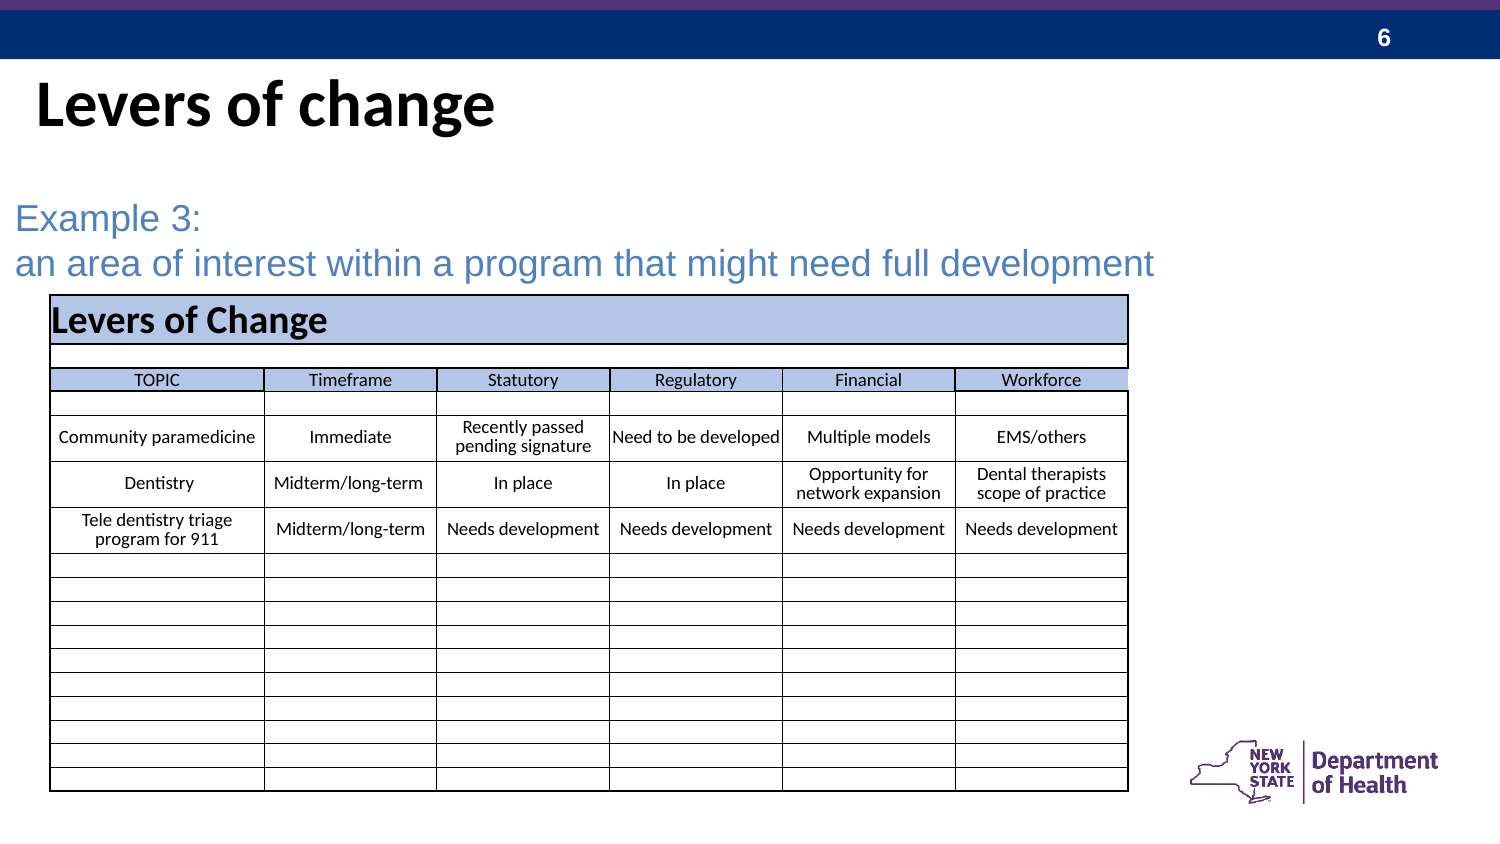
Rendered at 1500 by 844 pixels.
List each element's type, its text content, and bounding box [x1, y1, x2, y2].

table_cell [610, 697, 782, 720]
table_cell [610, 673, 782, 696]
table_cell [51, 649, 264, 672]
table_cell Midterm/long-term [265, 508, 436, 553]
table_cell [265, 578, 436, 601]
table_cell Timeframe [265, 369, 436, 391]
table_cell EMS/others [956, 416, 1127, 461]
table_cell [956, 721, 1127, 743]
table_cell [783, 392, 955, 415]
table_cell [783, 721, 955, 743]
table_cell Immediate [265, 416, 436, 461]
table_cell [956, 554, 1127, 577]
table_cell [437, 721, 609, 743]
text_box Example 3: an area of interest within a program that might need full development [0, 187, 1408, 322]
table_cell [265, 626, 436, 648]
picture [1190, 740, 1438, 804]
table_cell [610, 554, 782, 577]
table_cell [956, 392, 1127, 415]
table_cell [51, 697, 264, 720]
table_cell [783, 768, 955, 790]
table_header [782, 296, 955, 343]
table_cell [610, 721, 782, 743]
table_cell [265, 602, 436, 625]
table_cell Needs development [956, 508, 1127, 553]
table_cell [610, 744, 782, 767]
table_cell [265, 697, 436, 720]
table_cell [51, 673, 264, 696]
table_cell [610, 578, 782, 601]
table_cell [51, 602, 264, 625]
table_cell [783, 673, 955, 696]
table_cell Needs development [783, 508, 955, 553]
table_cell [437, 697, 609, 720]
table_cell [437, 602, 609, 625]
table_cell [437, 578, 609, 601]
table_cell [610, 602, 782, 625]
table_cell [437, 649, 609, 672]
table_cell [265, 392, 436, 415]
table_cell Statutory [438, 369, 609, 391]
table_header [610, 296, 782, 343]
table_cell [437, 345, 610, 367]
table_cell [51, 345, 264, 367]
text_box Levers of change [21, 52, 882, 148]
table_cell Needs development [610, 508, 782, 553]
table_cell Opportunity for network expansion [783, 462, 955, 507]
table_cell [956, 744, 1127, 767]
table_cell [782, 345, 955, 367]
table_cell [955, 345, 1127, 367]
table_cell [610, 649, 782, 672]
table_cell [265, 649, 436, 672]
table_cell [51, 744, 264, 767]
table_header [437, 296, 610, 343]
table_cell [610, 392, 782, 415]
table_cell Tele dentistry triage program for 911 [51, 508, 264, 553]
table_cell [51, 392, 264, 415]
table_cell TOPIC [51, 369, 263, 390]
table_cell [437, 768, 609, 790]
table_cell [956, 626, 1127, 648]
table_cell [437, 392, 609, 415]
table_cell [783, 602, 955, 625]
table_cell Dentistry [51, 462, 264, 507]
table_cell In place [610, 462, 782, 507]
table_cell [956, 649, 1127, 672]
table_cell [956, 578, 1127, 601]
table_cell [264, 345, 437, 367]
table_cell [51, 626, 264, 648]
table_cell Dental therapists scope of practice [956, 462, 1127, 507]
table_cell [437, 554, 609, 577]
table_cell Need to be developed [610, 416, 782, 461]
table_cell Workforce [956, 369, 1128, 390]
table_cell [265, 554, 436, 577]
table_cell [956, 673, 1127, 696]
table_cell Financial [783, 369, 954, 391]
table_cell [51, 768, 264, 790]
table_cell Regulatory [611, 369, 782, 391]
table_cell Needs development [437, 508, 609, 553]
table_cell [783, 744, 955, 767]
table_cell [437, 626, 609, 648]
table_cell In place [437, 462, 609, 507]
table_cell [783, 554, 955, 577]
table_cell [956, 697, 1127, 720]
table_cell Multiple models [783, 416, 955, 461]
table_cell Community paramedicine [51, 416, 264, 461]
table_cell [265, 744, 436, 767]
table_cell [437, 744, 609, 767]
table_cell [610, 768, 782, 790]
table_cell [265, 673, 436, 696]
table_header Levers of Change [51, 296, 437, 343]
table_cell [51, 554, 264, 577]
table_cell [610, 626, 782, 648]
table_cell [783, 626, 955, 648]
table_cell Recently passed pending signature [437, 416, 609, 461]
table_cell [956, 602, 1127, 625]
table_cell [783, 578, 955, 601]
table_cell [610, 345, 782, 367]
table_cell [51, 578, 264, 601]
table_cell [51, 721, 264, 743]
table_cell [265, 768, 436, 790]
table_cell [783, 697, 955, 720]
table_cell [437, 673, 609, 696]
table_header [955, 296, 1127, 343]
table_cell [956, 768, 1127, 790]
table_cell [265, 721, 436, 743]
table_cell [783, 649, 955, 672]
table_cell Midterm/long-term [265, 462, 436, 507]
